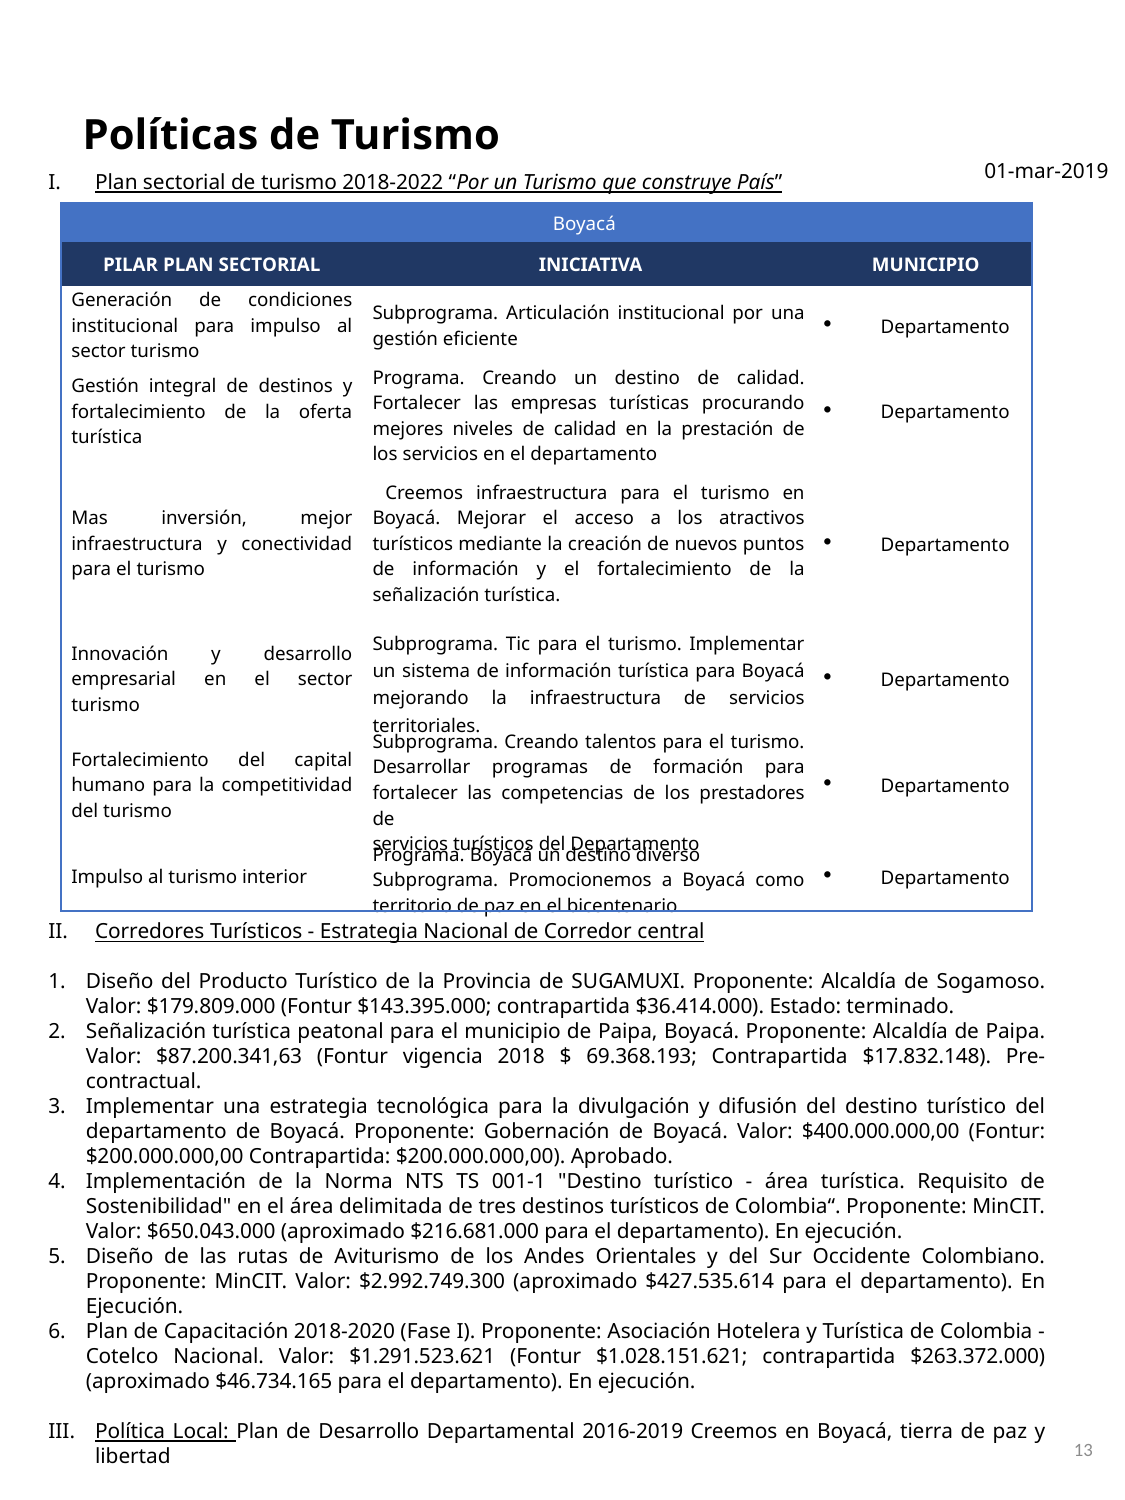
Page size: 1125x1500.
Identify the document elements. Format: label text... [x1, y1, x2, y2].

table_cell Subprograma. Tic para el turismo. Implementar un sistema de información turística para Boyacá mejorando la infraestructura de servicios territoriales. [362, 629, 814, 728]
text_box Plan sectorial de turismo 2018-2022 “Por un Turismo que construye País” Corredores Turísticos - Estrategia Nacional de Corredor central Diseño del Producto Turístico de la Provincia de SUGAMUXI. Proponente: Alcaldía de Sogamoso. Valor: $179.809.000 (Fontur $143.395.000; contrapartida $36.414.000). Estado: terminado. Señalización turística peatonal para el municipio de Paipa, Boyacá. Proponente: Alcaldía de Paipa. Valor: $87.200.341,63 (Fontur vigencia 2018 $ 69.368.193; Contrapartida $17.832.148). Pre-contractual. Implementar una estrategia tecnológica para la divulgación y difusión del destino turístico del departamento de Boyacá. Proponente: Gobernación de Boyacá. Valor: $400.000.000,00 (Fontur: $200.000.000,00 Contrapartida: $200.000.000,00). Aprobado. Implementación de la Norma NTS TS 001-1 "Destino turístico - área turística. Requisito de Sostenibilidad" en el área delimitada de tres destinos turísticos de Colombia“. Proponente: MinCIT. Valor: $650.043.000 (aproximado $216.681.000 para el departamento). En ejecución. Diseño de las rutas de Aviturismo de los Andes Orientales y del Sur Occidente Colombiano. Proponente: MinCIT. Valor: $2.992.749.300 (aproximado $427.535.614 para el departamento). En Ejecución. Plan de Capacitación 2018-2020 (Fase I). Proponente: Asociación Hotelera y Turística de Colombia - Cotelco Nacional. Valor: $1.291.523.621 (Fontur $1.028.151.621; contrapartida $263.372.000) (aproximado $46.734.165 para el departamento). En ejecución. Política Local: Plan de Desarrollo Departamental 2016-2019 Creemos en Boyacá, tierra de paz y libertad [33, 161, 1060, 1475]
table_cell Departamento [814, 629, 1031, 728]
table_header Boyacá [62, 204, 1031, 242]
table_cell Generación de condiciones institucional para impulso al sector turismo [62, 286, 362, 364]
text_box 01-mar-2019 [969, 150, 1125, 190]
table_cell INICIATIVA [362, 242, 814, 286]
table_cell Programa. Creando un destino de calidad. Fortalecer las empresas turísticas procurando mejores niveles de calidad en la prestación de los servicios en el departamento [362, 364, 814, 458]
table_cell Programa. Boyacá un destino diverso Subprograma. Promocionemos a Boyacá como territorio de paz en el bicentenario [362, 841, 814, 910]
table_cell Departamento [814, 286, 1031, 364]
table_cell Impulso al turismo interior [62, 841, 362, 910]
table_cell PILAR PLAN SECTORIAL [62, 242, 362, 286]
table_cell Fortalecimiento del capital humano para la competitividad del turismo [62, 728, 362, 841]
table_cell Innovación y desarrollo empresarial en el sector turismo [62, 629, 362, 728]
text_box Políticas de Turismo [0, 105, 598, 162]
table_cell Creemos infraestructura para el turismo en Boyacá. Mejorar el acceso a los atractivos turísticos mediante la creación de nuevos puntos de información y el fortalecimiento de la señalización turística. [362, 458, 814, 629]
table_cell Gestión integral de destinos y fortalecimiento de la oferta turística [62, 364, 362, 458]
table_cell Subprograma. Creando talentos para el turismo. Desarrollar programas de formación para fortalecer las competencias de los prestadores de servicios turísticos del Departamento [362, 728, 814, 841]
table_cell Departamento [814, 841, 1031, 910]
table_cell Mas inversión, mejor infraestructura y conectividad para el turismo [62, 458, 362, 629]
table_cell MUNICIPIO [814, 242, 1031, 286]
table_cell Departamento [814, 458, 1031, 629]
table_cell Departamento [814, 364, 1031, 458]
table_cell Subprograma. Articulación institucional por una gestión eficiente [362, 286, 814, 364]
table_cell Departamento [814, 728, 1031, 841]
slide_number 13 [854, 1409, 1108, 1490]
